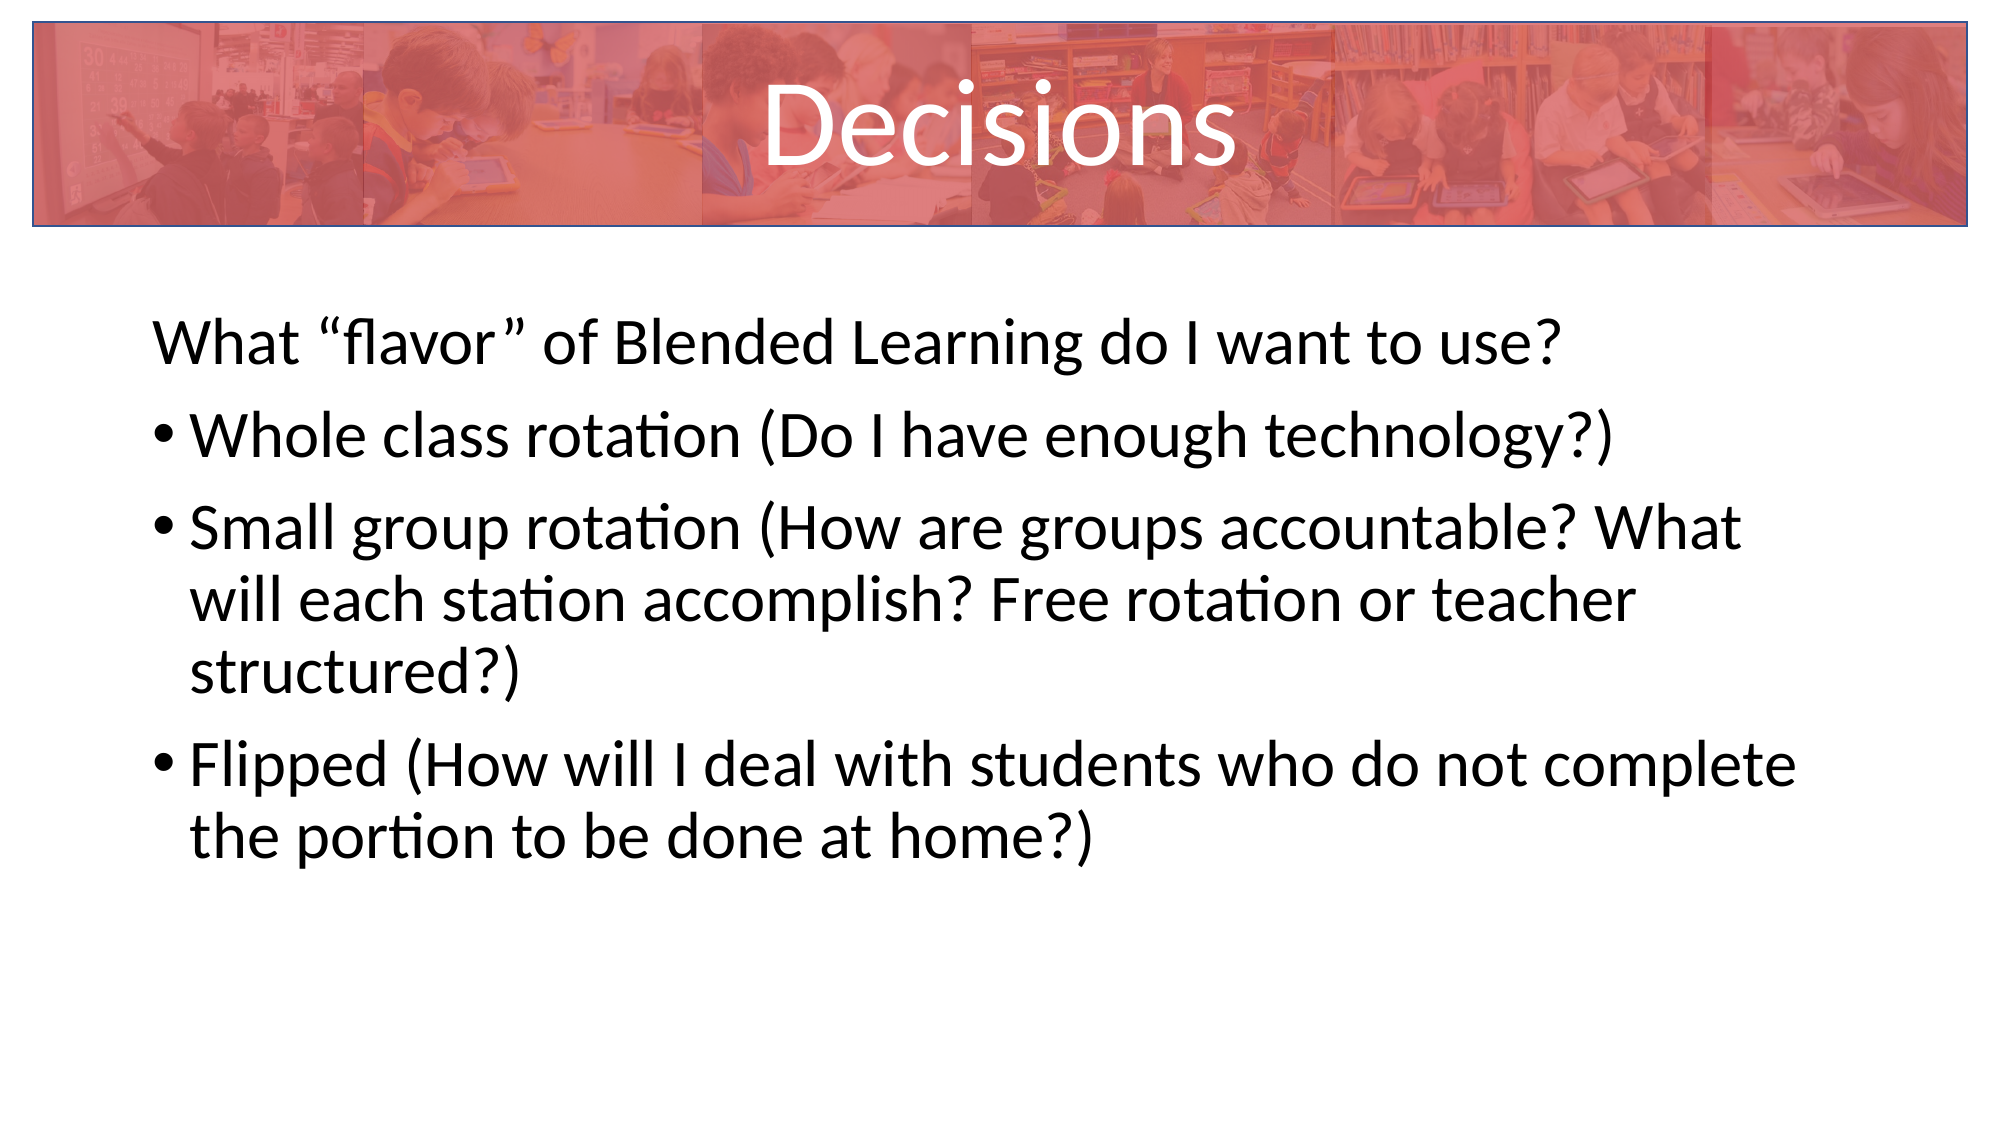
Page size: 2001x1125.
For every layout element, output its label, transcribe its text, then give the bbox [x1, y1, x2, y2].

title Decisions [137, 24, 1863, 225]
list What “flavor” of Blended Learning do I want to use? Whole class rotation (Do I have enough technology?) Small group rotation (How are groups accountable? What will each station accomplish? Free rotation or teacher structured?) Flipped (How will I deal with students who do not complete the portion to be done at home?) [137, 299, 1863, 1014]
